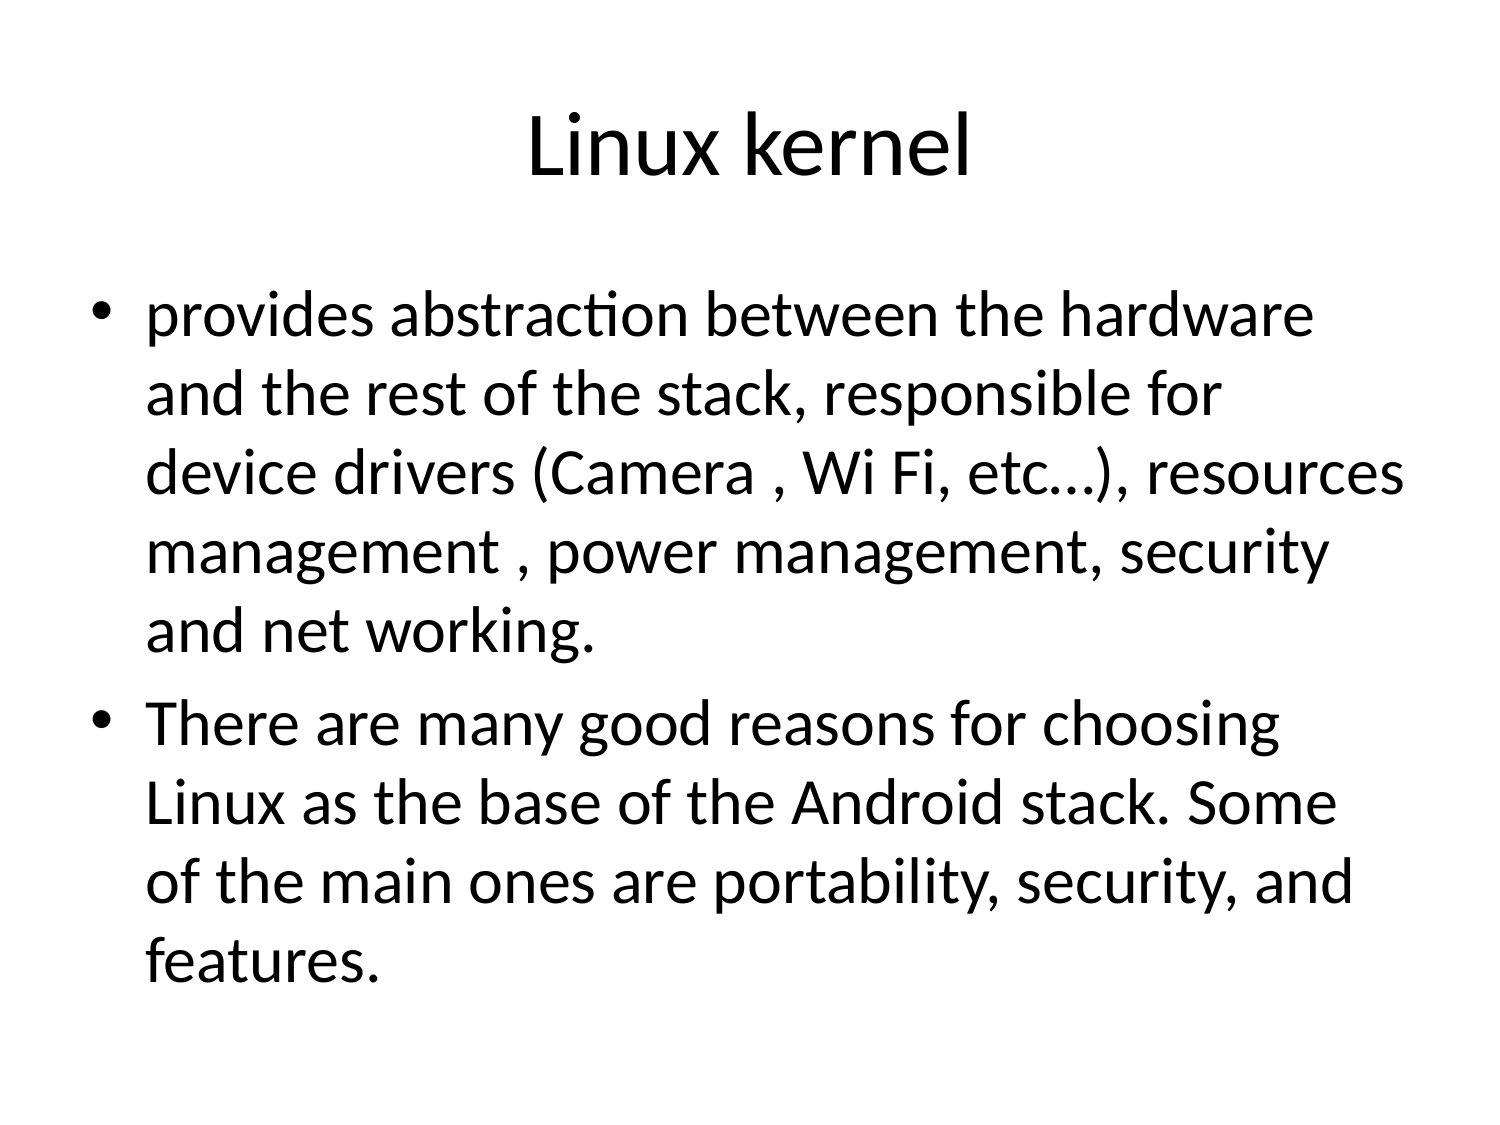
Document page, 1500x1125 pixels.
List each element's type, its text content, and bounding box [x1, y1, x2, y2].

title Linux kernel [75, 45, 1425, 233]
list provides abstraction between the hardware and the rest of the stack, responsible for device drivers (Camera , Wi Fi, etc…), resources management , power management, security and net working. There are many good reasons for choosing Linux as the base of the Android stack. Some of the main ones are portability, security, and features. [75, 262, 1425, 1005]
